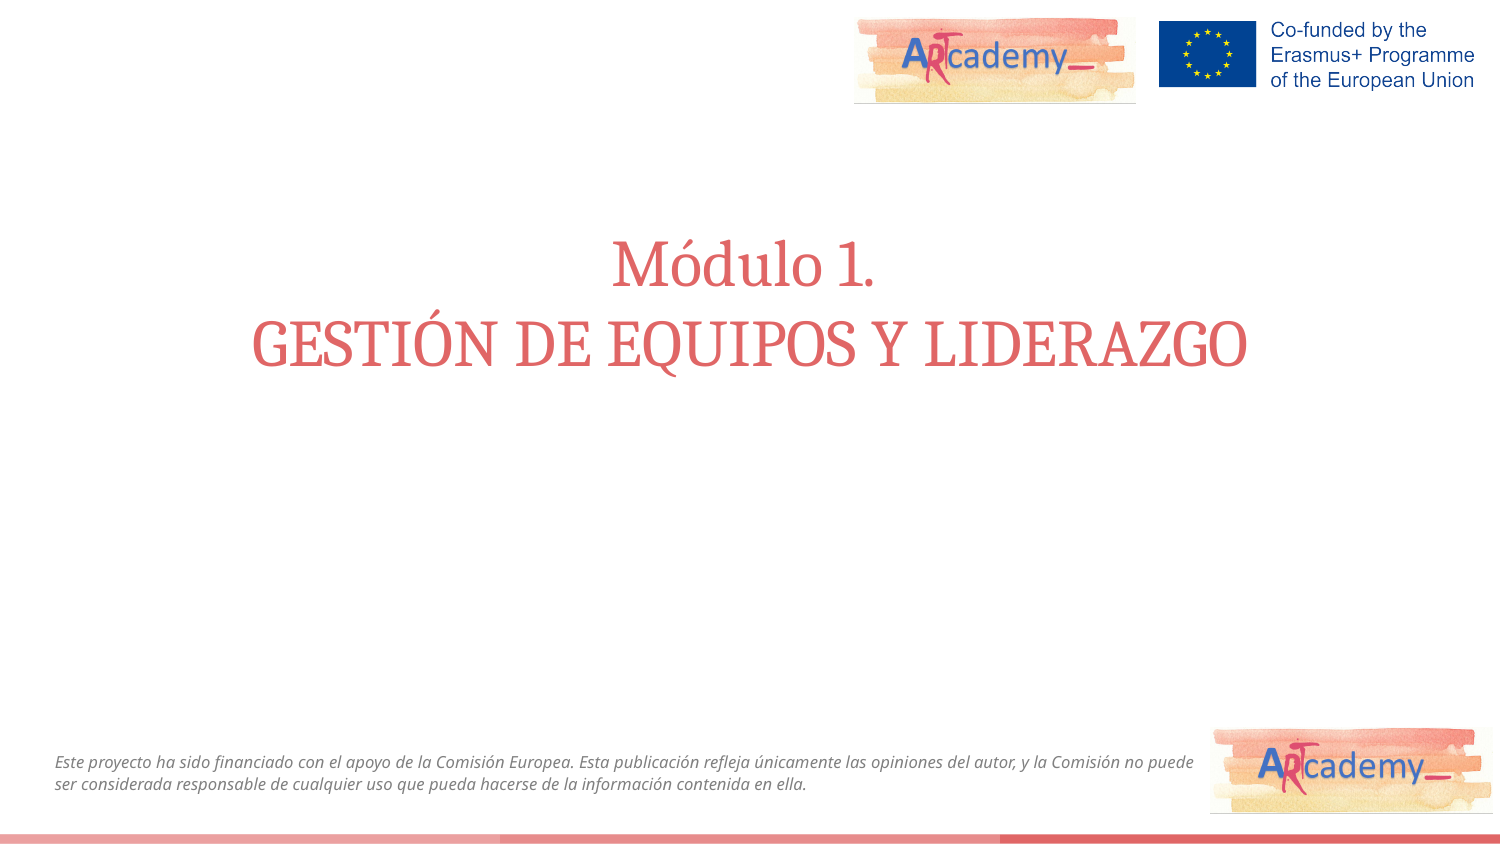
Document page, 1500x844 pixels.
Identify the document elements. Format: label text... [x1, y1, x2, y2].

text_box Este proyecto ha sido financiado con el apoyo de la Comisión Europea. Esta publicación refleja únicamente las opiniones del autor, y la Comisión no puede ser considerada responsable de cualquier uso que pueda hacerse de la información contenida en ella. [39, 742, 1205, 811]
picture [1210, 709, 1493, 844]
title Módulo 1. GESTIÓN DE EQUIPOS Y LIDERAZGO [150, 204, 1352, 465]
picture [1158, 21, 1474, 91]
picture [854, 0, 1137, 134]
